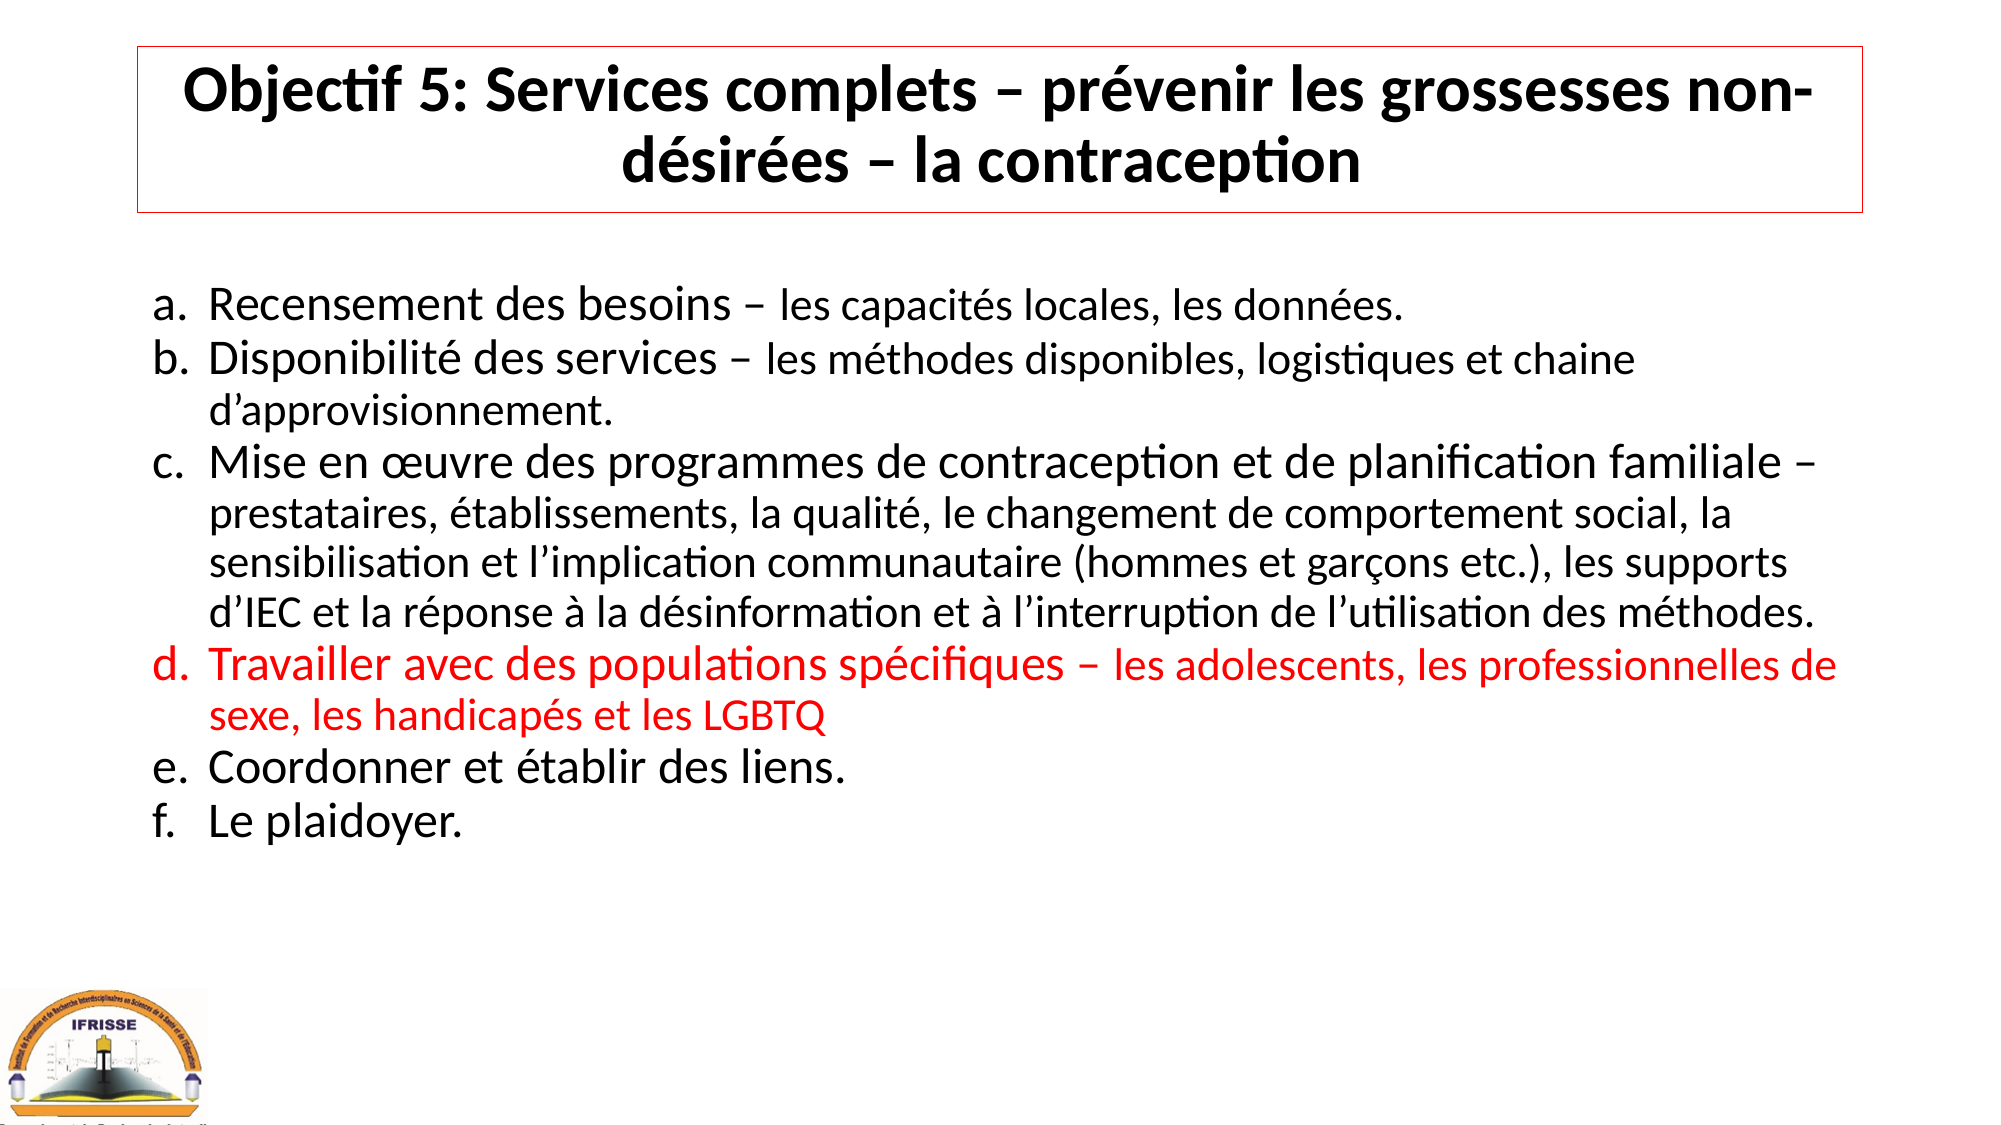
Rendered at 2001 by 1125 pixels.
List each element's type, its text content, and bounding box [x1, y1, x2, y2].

picture [0, 988, 208, 1125]
list Recensement des besoins – les capacités locales, les données. Disponibilité des services – les méthodes disponibles, logistiques et chaine d’approvisionnement. Mise en œuvre des programmes de contraception et de planification familiale – prestataires, établissements, la qualité, le changement de comportement social, la sensibilisation et l’implication communautaire (hommes et garçons etc.), les supports d’IEC et la réponse à la désinformation et à l’interruption de l’utilisation des méthodes. Travailler avec des populations spécifiques – les adolescents, les professionnelles de sexe, les handicapés et les LGBTQ Coordonner et établir des liens. Le plaidoyer. [137, 270, 1863, 1044]
title Objectif 5: Services complets – prévenir les grossesses non-désirées – la contraception [137, 46, 1863, 213]
